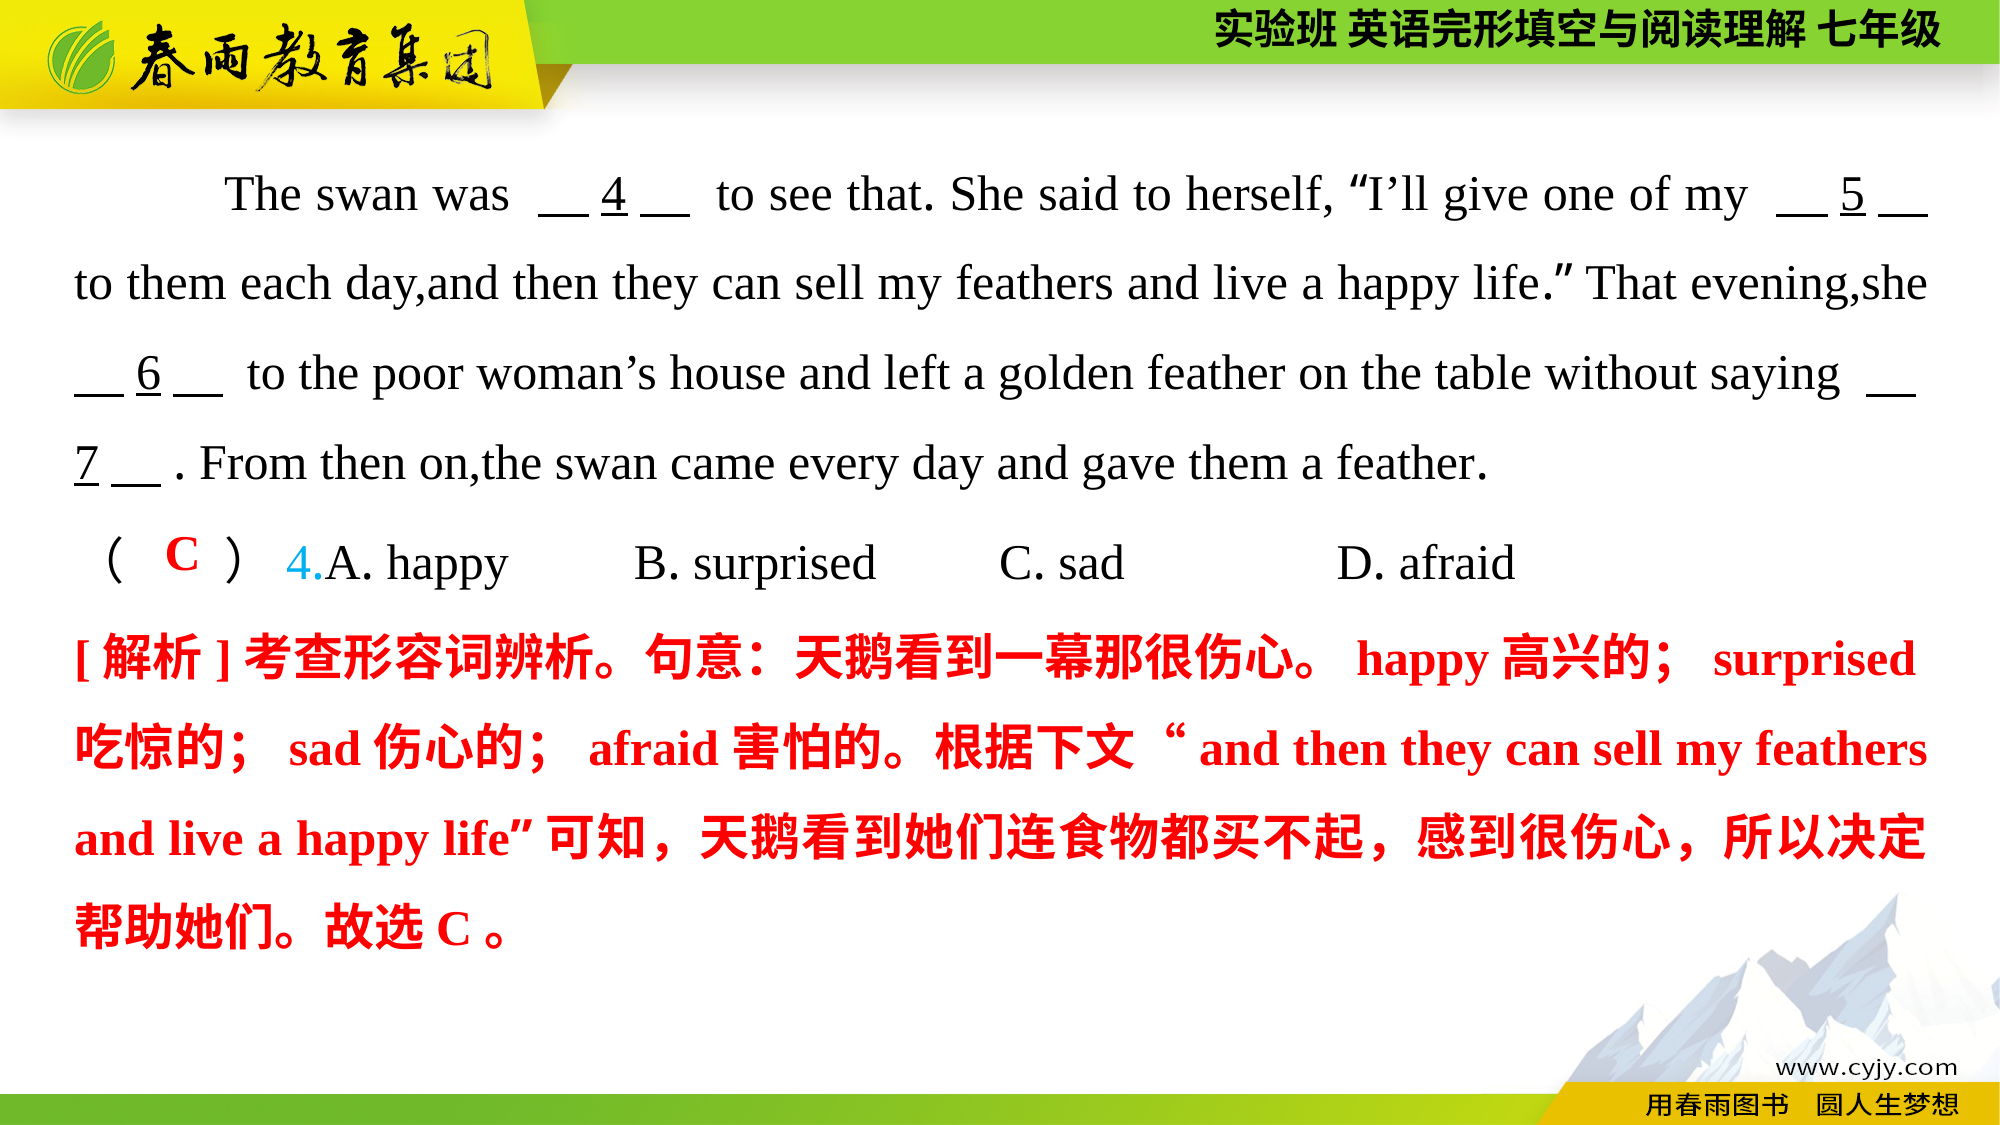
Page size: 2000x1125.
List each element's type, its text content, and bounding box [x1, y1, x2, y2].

text_box [解析]考查形容词辨析。句意：天鹅看到一幕那很伤心。happy高兴的；surprised吃惊的；sad伤心的；afraid害怕的。根据下文“and then they can sell my feathers and live a happy life”可知，天鹅看到她们连食物都买不起，感到很伤心，所以决定帮助她们。故选C。 [59, 588, 1944, 964]
text_box C [149, 512, 216, 588]
picture [0, 0, 2000, 1125]
text_box （ ）4.A. happy B. surprised C. sad D. afraid [59, 492, 1944, 588]
list The swan was 4 to see that. She said to herself, “I’ll give one of my 5 to them each day,and then they can sell my feathers and live a happy life.” That evening,she 6 to the poor woman’s house and left a golden feather on the table without saying 7 . From then on,the swan came every day and gave them a feather. [59, 122, 1944, 490]
